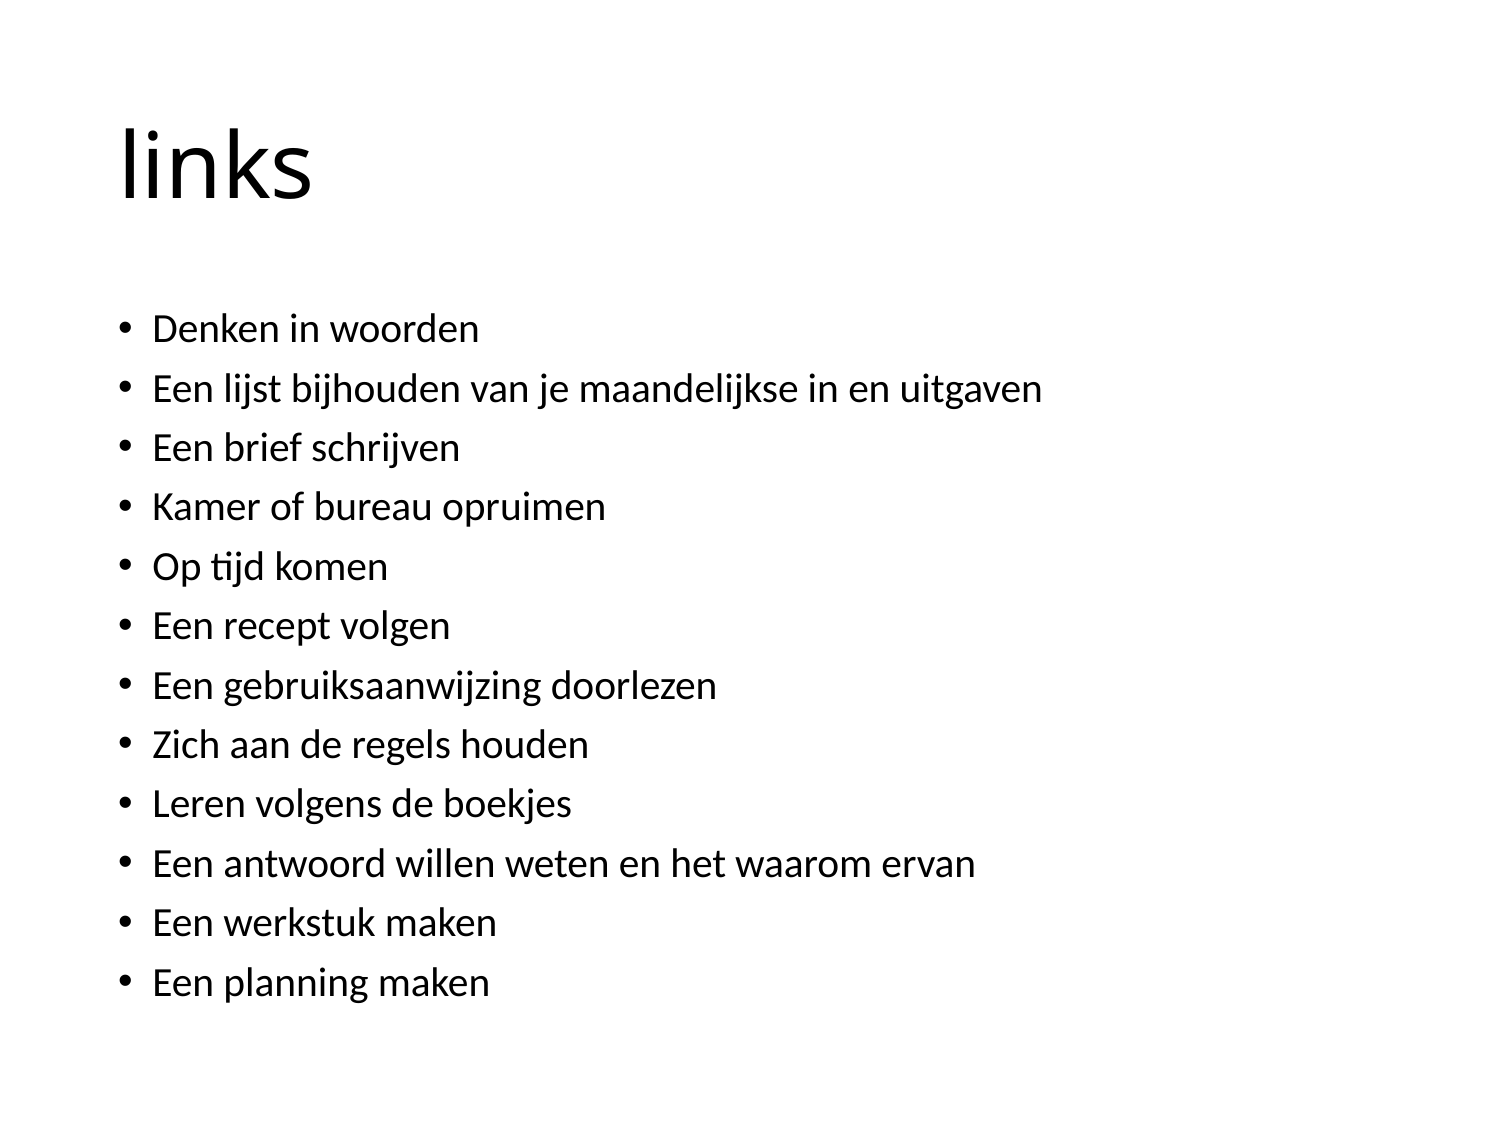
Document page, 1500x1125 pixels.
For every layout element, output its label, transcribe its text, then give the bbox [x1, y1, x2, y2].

list Denken in woorden Een lijst bijhouden van je maandelijkse in en uitgaven Een brief schrijven Kamer of bureau opruimen Op tijd komen Een recept volgen Een gebruiksaanwijzing doorlezen Zich aan de regels houden Leren volgens de boekjes Een antwoord willen weten en het waarom ervan Een werkstuk maken Een planning maken [103, 299, 1397, 1014]
title links [103, 59, 1397, 278]
